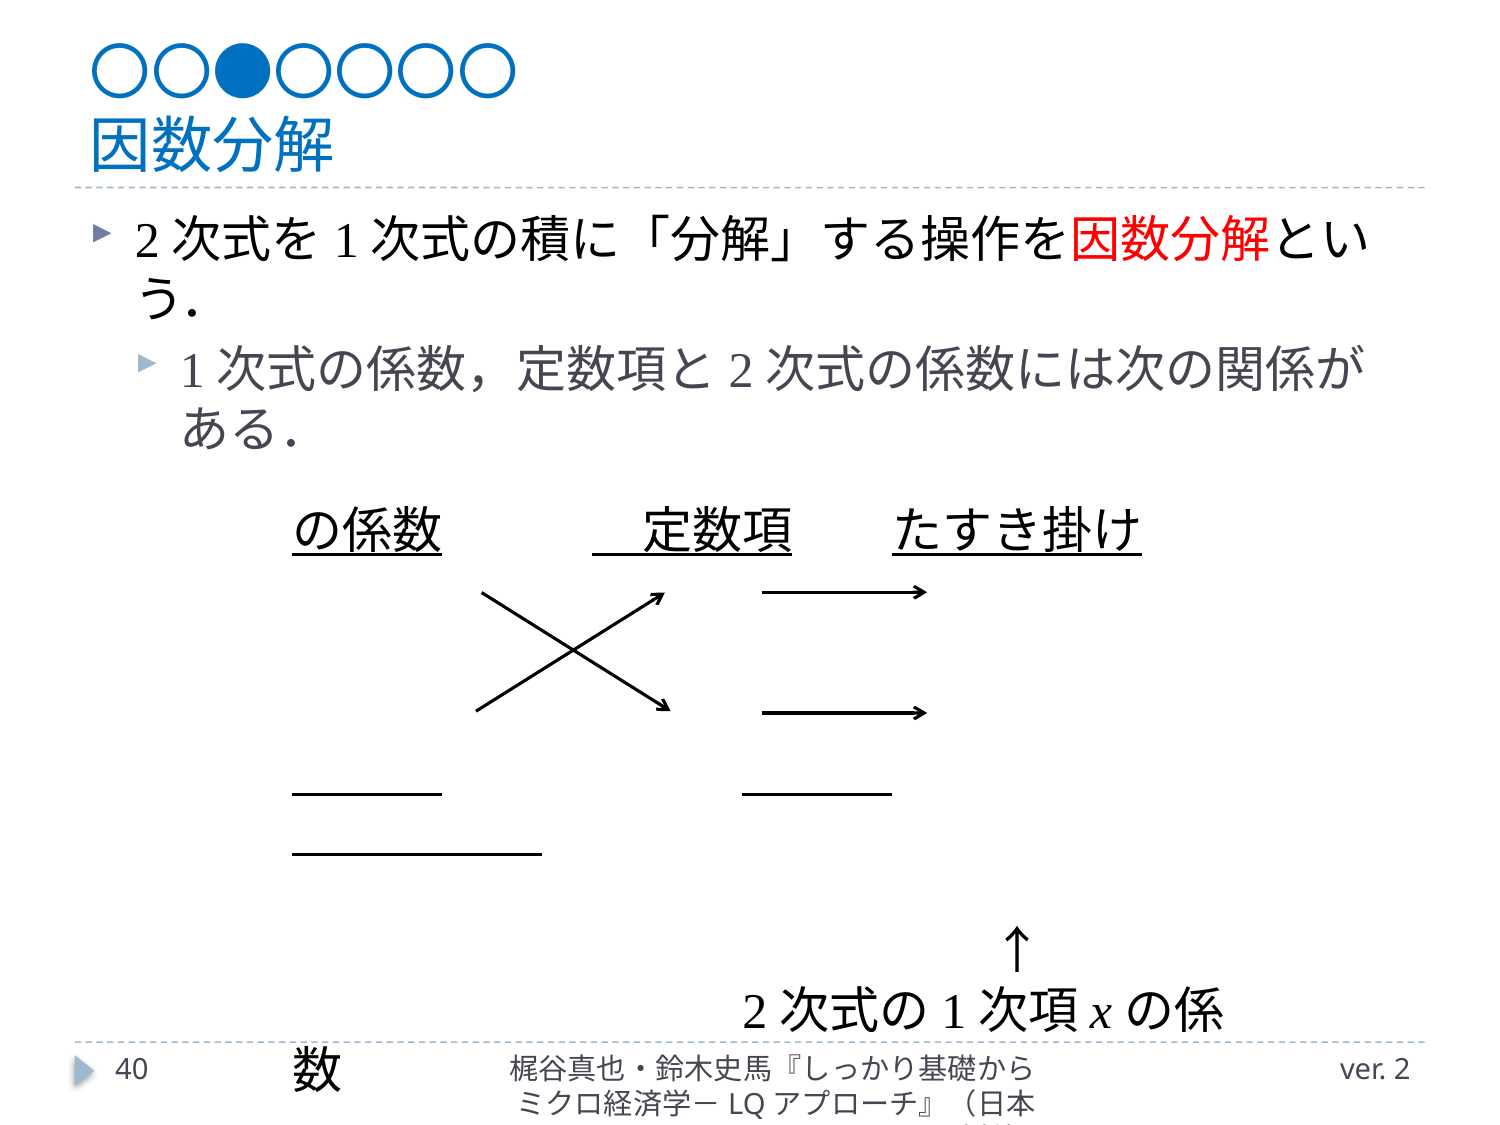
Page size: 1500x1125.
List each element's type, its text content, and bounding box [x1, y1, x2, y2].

slide_number 40 [100, 1042, 426, 1103]
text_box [481, 592, 928, 714]
slide_number ver. 2 [1050, 1042, 1426, 1103]
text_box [475, 591, 928, 600]
title 〇〇●〇〇〇〇 因数分解 [75, 24, 1425, 188]
footer 梶谷真也・鈴木史馬『しっかり基礎からミクロ経済学－LQアプローチ』（日本評論社） [475, 1042, 1050, 1103]
